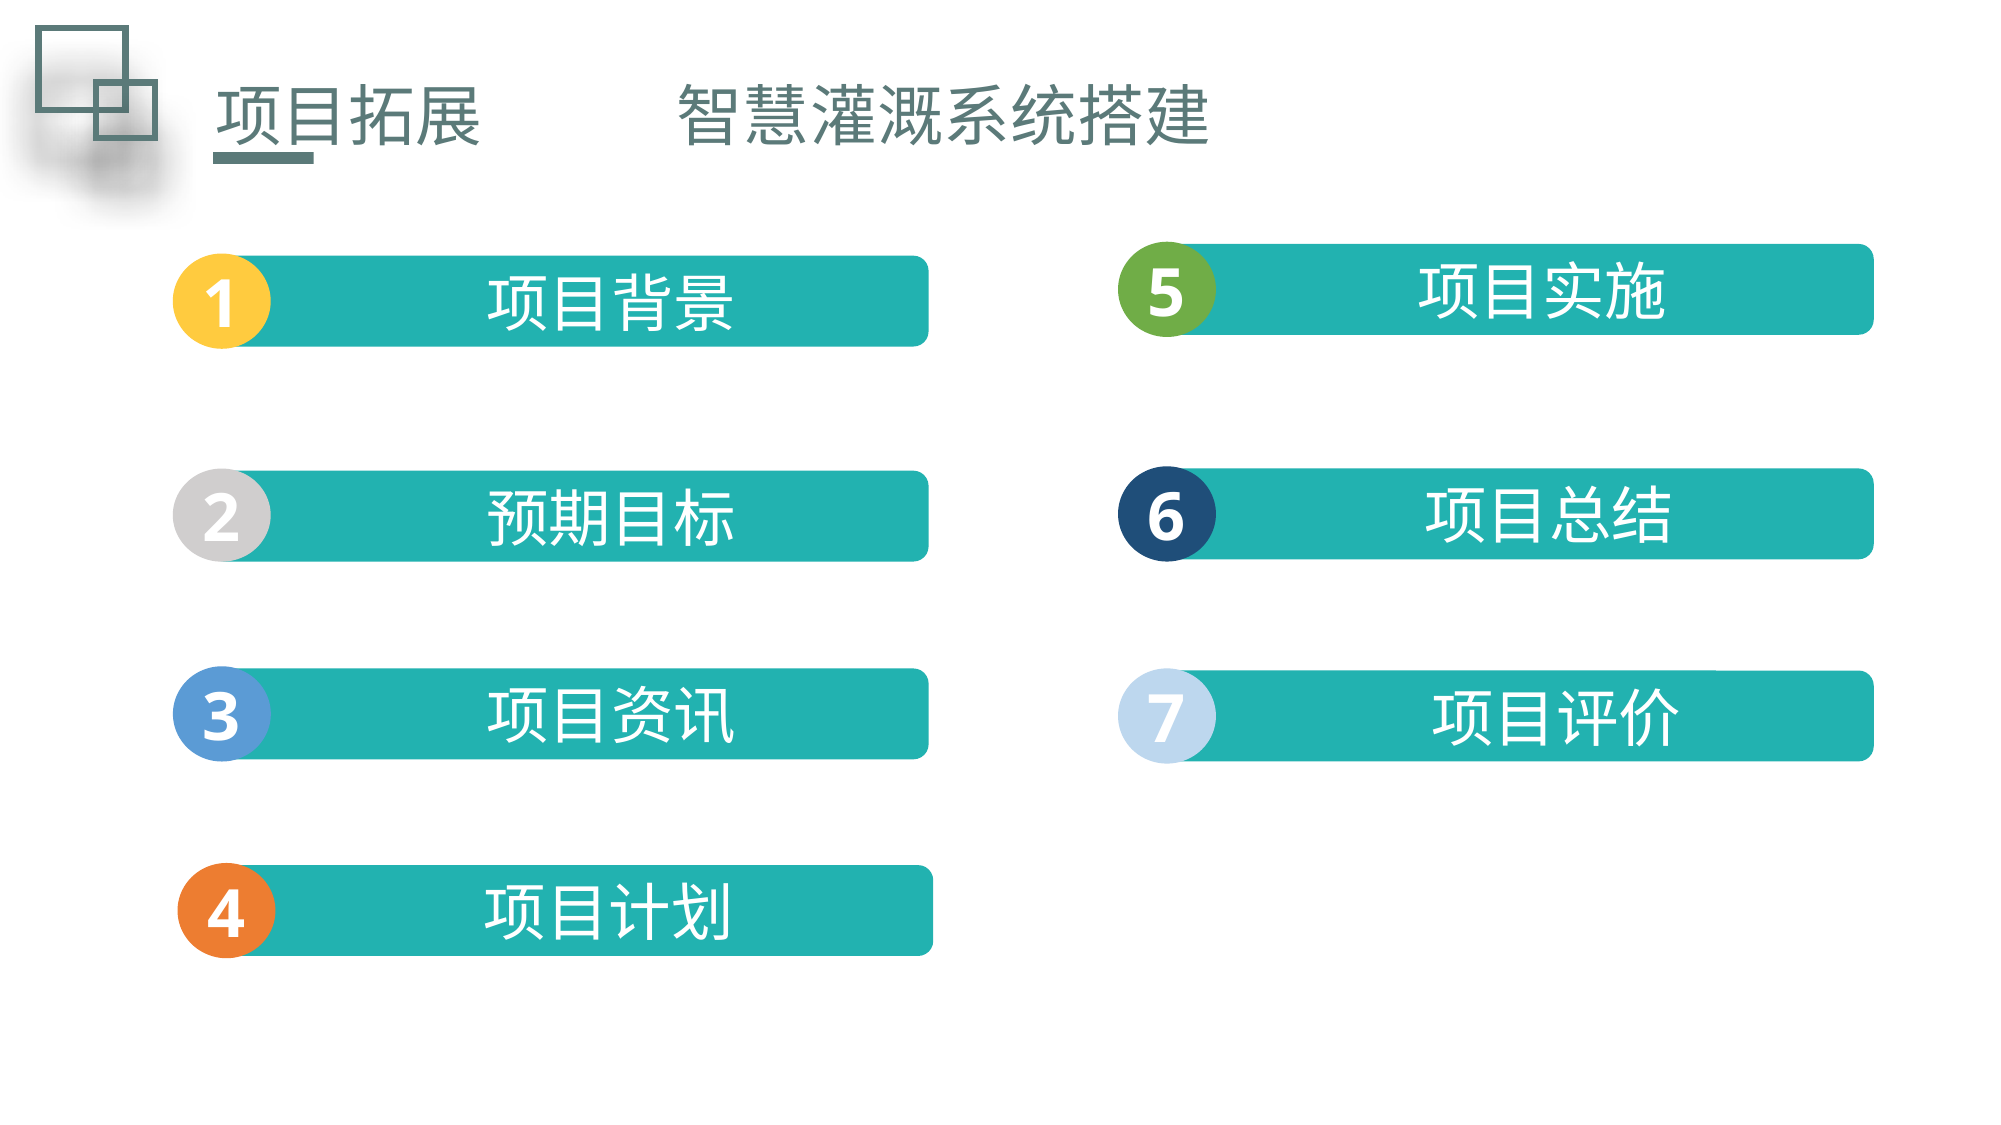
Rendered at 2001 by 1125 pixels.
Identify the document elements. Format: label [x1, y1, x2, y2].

text_box [177, 862, 934, 959]
text_box [95, 81, 156, 139]
text_box [173, 66, 1496, 164]
text_box [172, 468, 929, 562]
text_box [172, 666, 929, 762]
text_box [37, 27, 127, 111]
text_box [172, 253, 929, 349]
text_box [1117, 241, 1874, 338]
text_box [1117, 466, 1874, 562]
text_box [1117, 668, 1874, 764]
